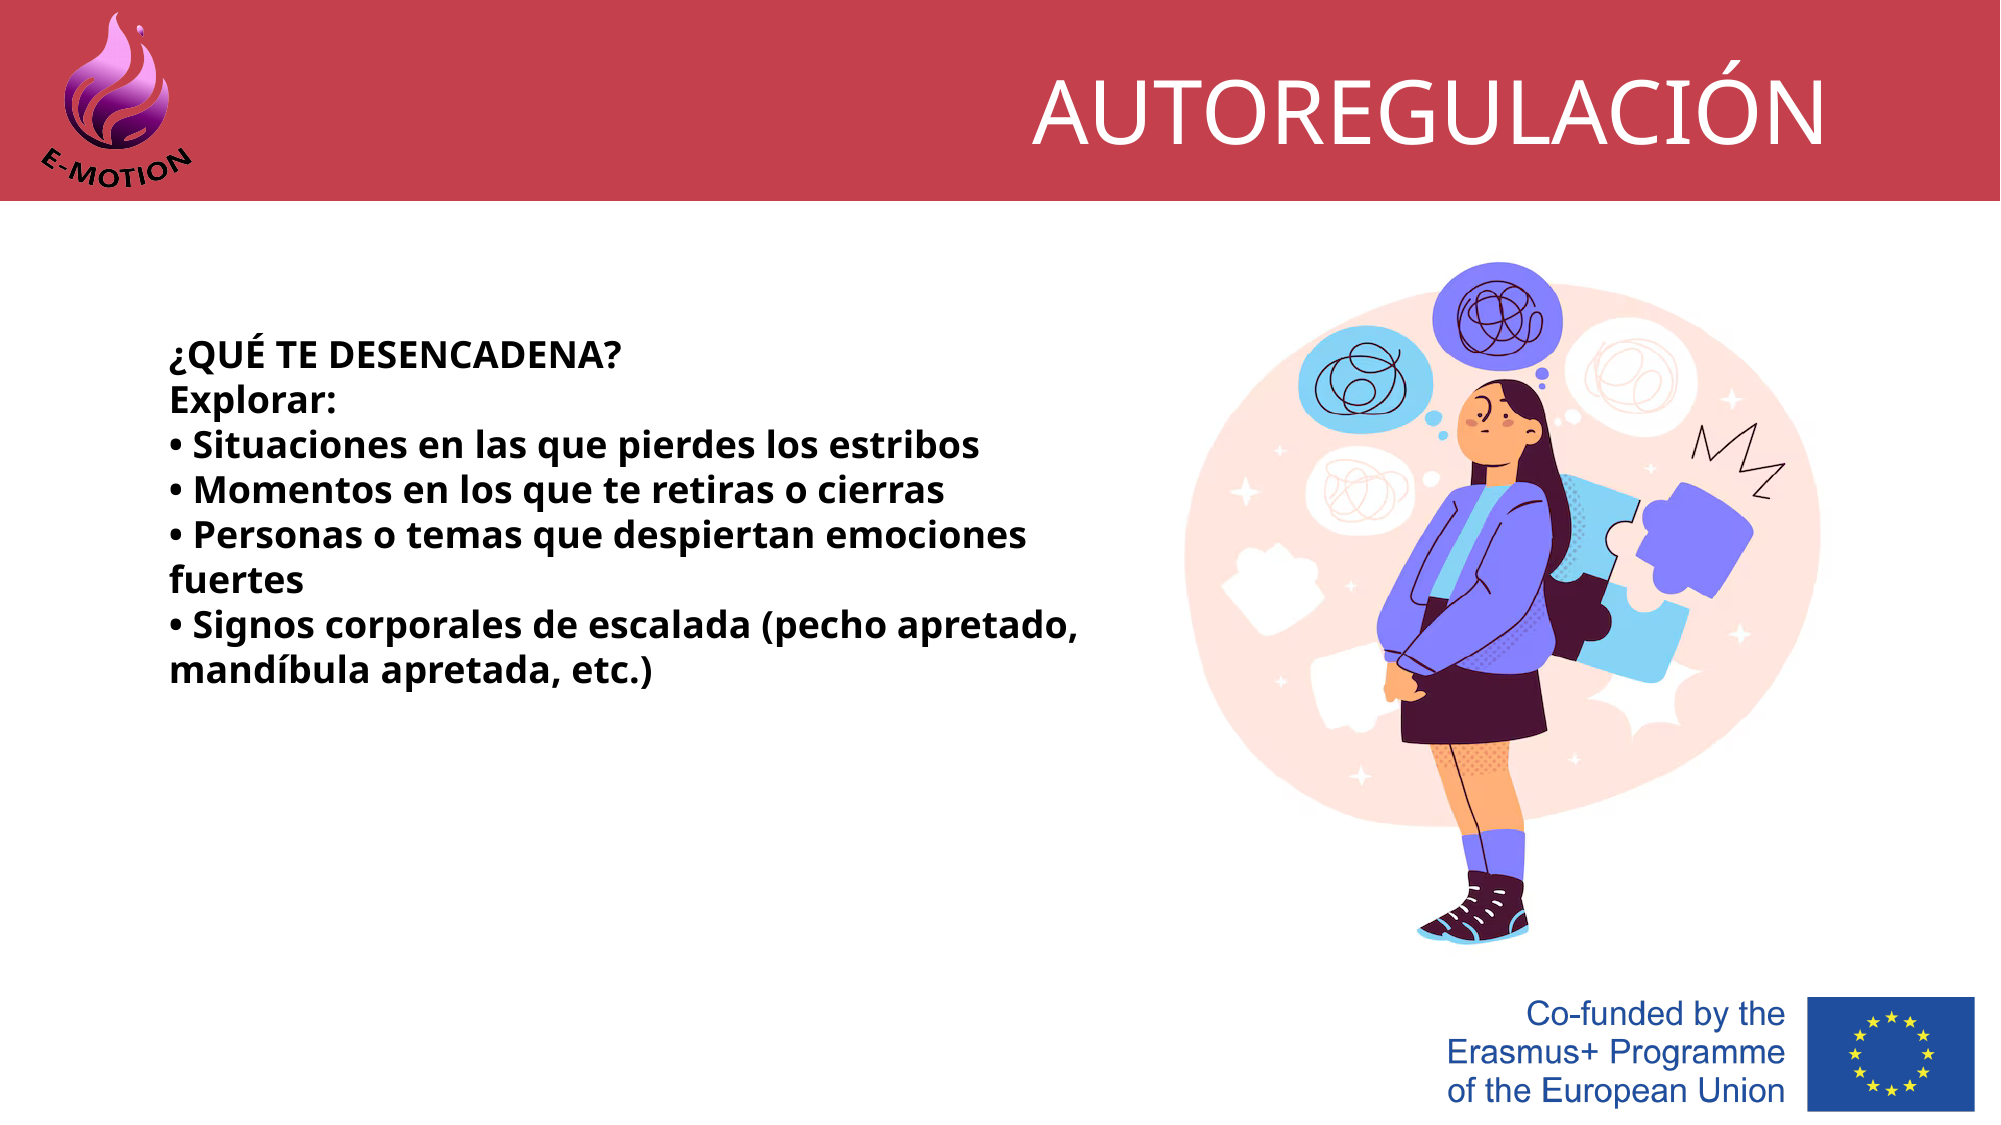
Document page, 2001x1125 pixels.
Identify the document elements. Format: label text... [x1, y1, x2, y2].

picture [0, 0, 253, 247]
text_box AUTOREGULACIÓN [587, 48, 1846, 323]
text_box ¿QUÉ TE DESENCADENA? Explorar: • Situaciones en las que pierdes los estribos • Momentos en los que te retiras o cierras • Personas o temas que despiertan emociones fuertes • Signos corporales de escalada (pecho apretado, mandíbula apretada, etc.) [154, 323, 1116, 699]
picture [1116, 232, 1888, 960]
